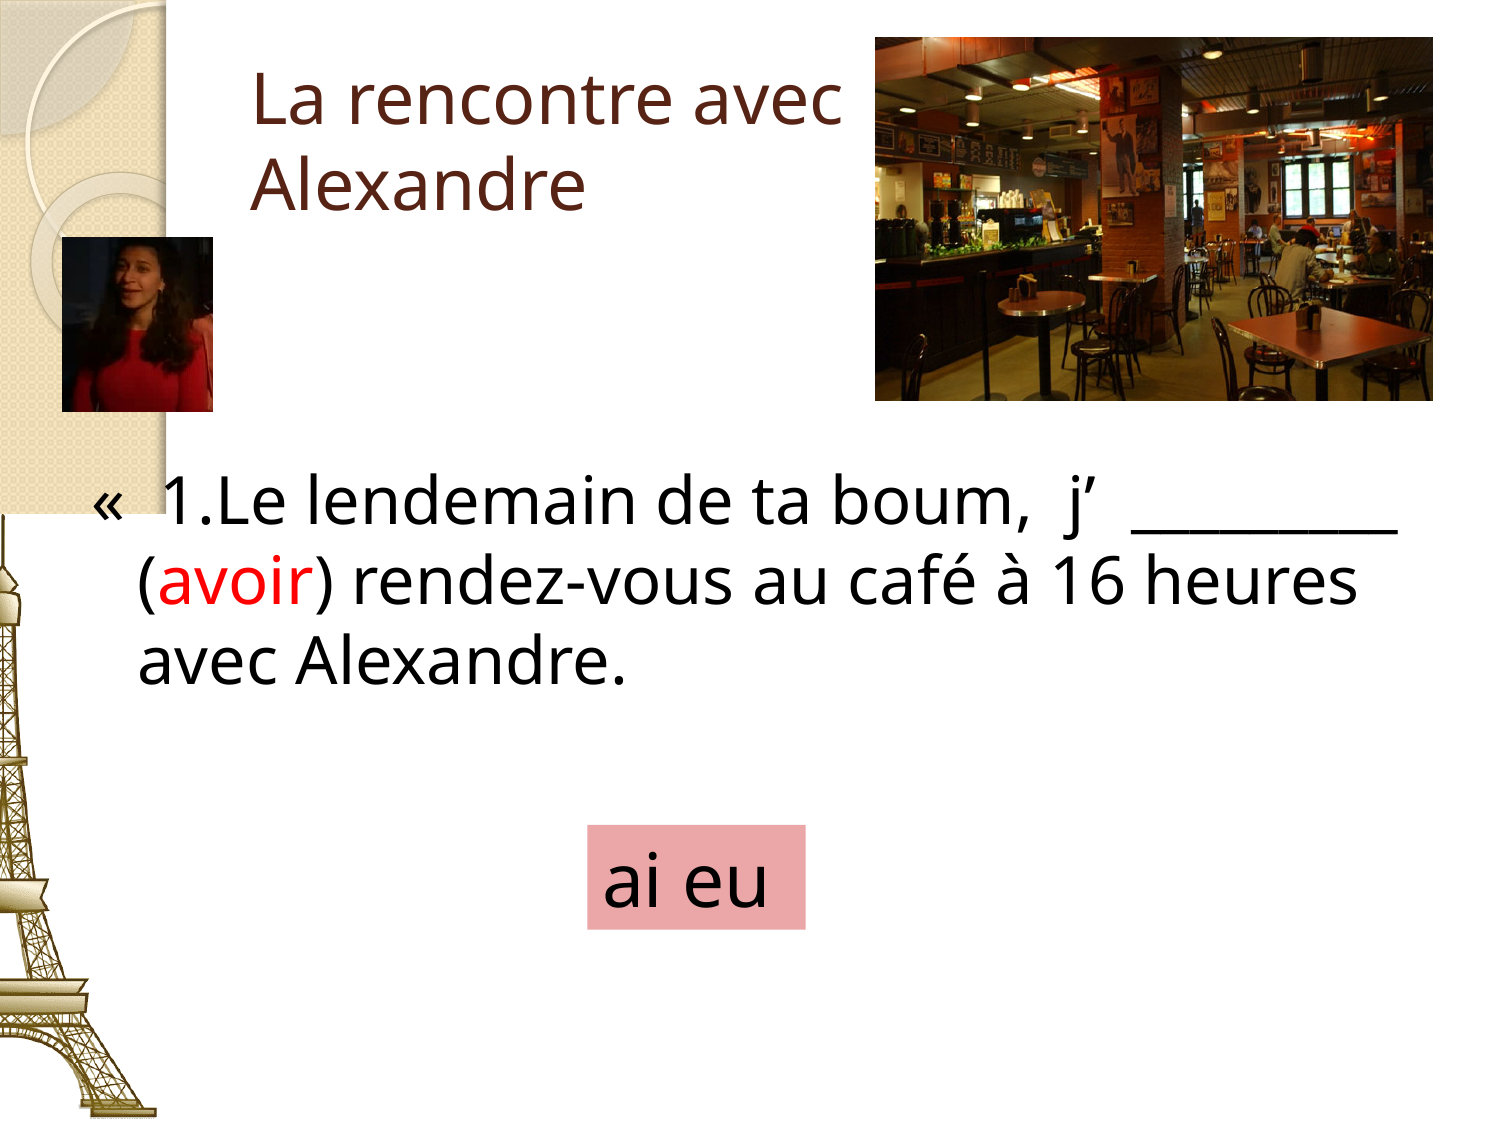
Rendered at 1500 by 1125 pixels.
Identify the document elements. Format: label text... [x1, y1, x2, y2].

picture [62, 237, 213, 412]
text_box ai eu [587, 824, 806, 930]
picture [874, 37, 1434, 401]
picture [0, 514, 167, 1125]
title La rencontre avec Alexandre [235, 45, 867, 233]
list « 1.Le lendemain de ta boum, j’ _________ (avoir) rendez-vous au café à 16 heures avec Alexandre. [62, 450, 1425, 763]
